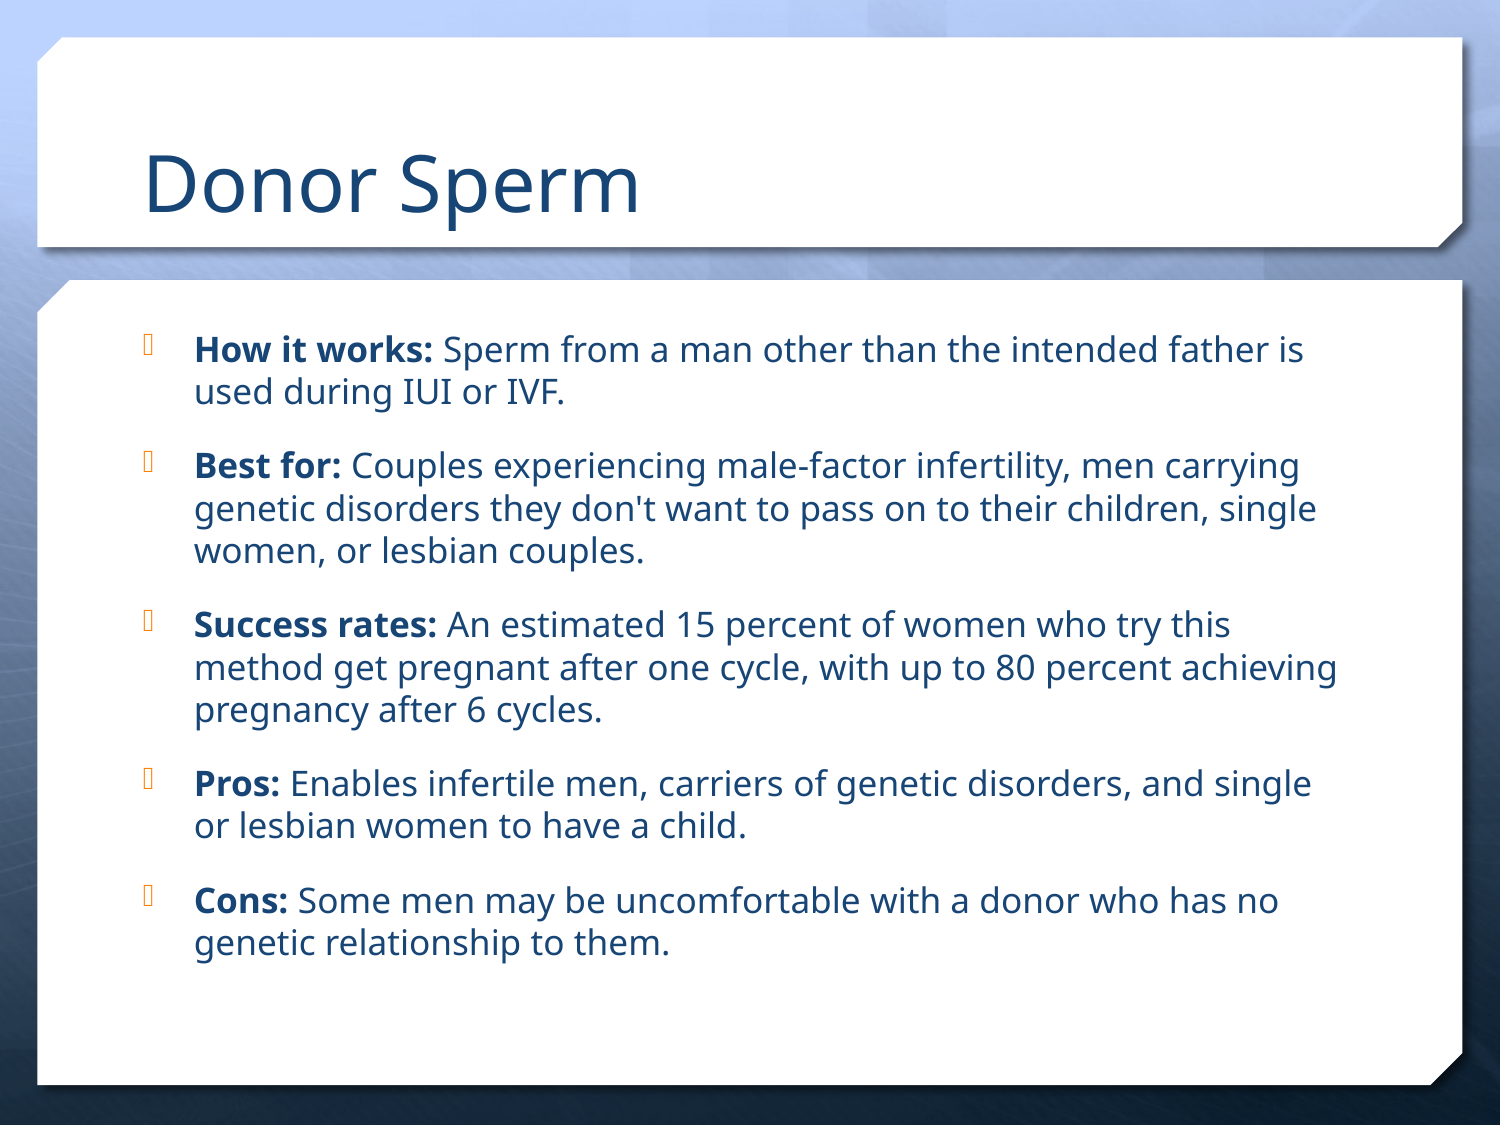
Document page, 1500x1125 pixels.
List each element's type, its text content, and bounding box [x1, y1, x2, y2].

list How it works: Sperm from a man other than the intended father is used during IUI or IVF. Best for: Couples experiencing male-factor infertility, men carrying genetic disorders they don't want to pass on to their children, single women, or lesbian couples. Success rates: An estimated 15 percent of women who try this method get pregnant after one cycle, with up to 80 percent achieving pregnancy after 6 cycles. Pros: Enables infertile men, carriers of genetic disorders, and single or lesbian women to have a child. Cons: Some men may be uncomfortable with a donor who has no genetic relationship to them. [127, 319, 1372, 978]
title Donor Sperm [127, 48, 1372, 236]
